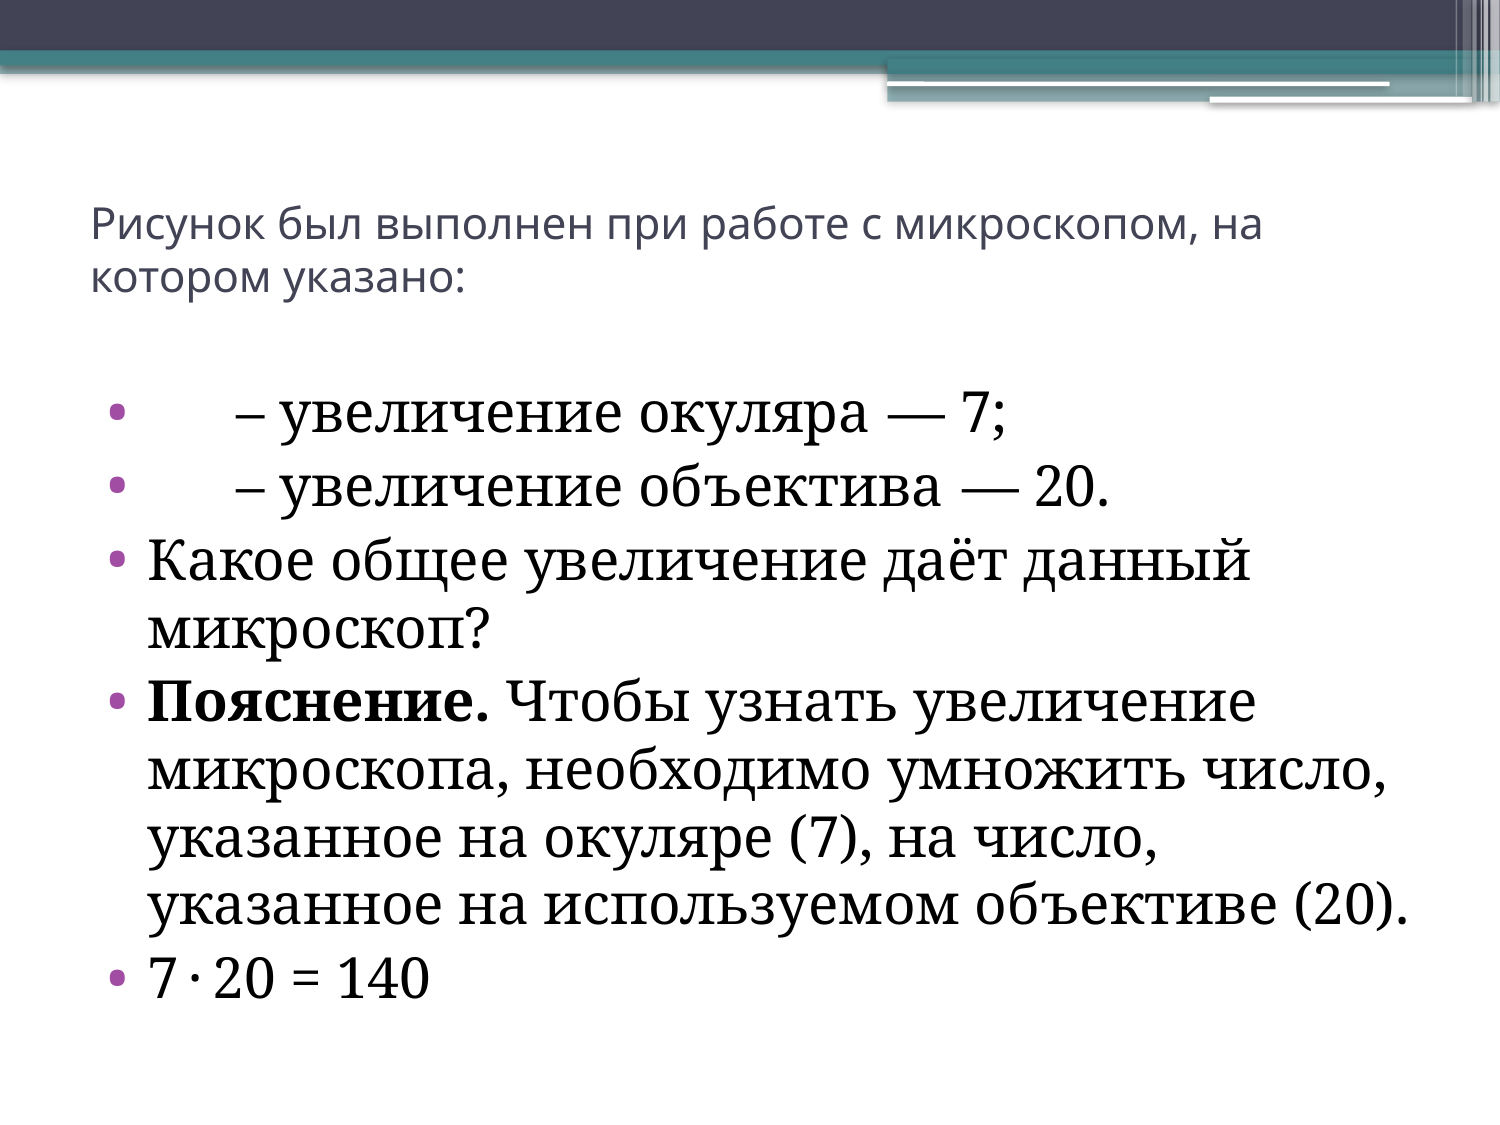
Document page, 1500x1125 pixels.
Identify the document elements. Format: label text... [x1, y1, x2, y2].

list – увеличение окуляра — 7; – увеличение объектива — 20. Какое общее увеличение даёт данный микроскоп? Пояснение. Чтобы узнать увеличение микроскопа, необходимо умножить число, указанное на окуляре (7), на число, указанное на используемом объективе (20). 7 · 20 = 140 [75, 368, 1425, 1079]
title Рисунок был выполнен при работе с микроскопом, на котором указано: [75, 187, 1425, 363]
